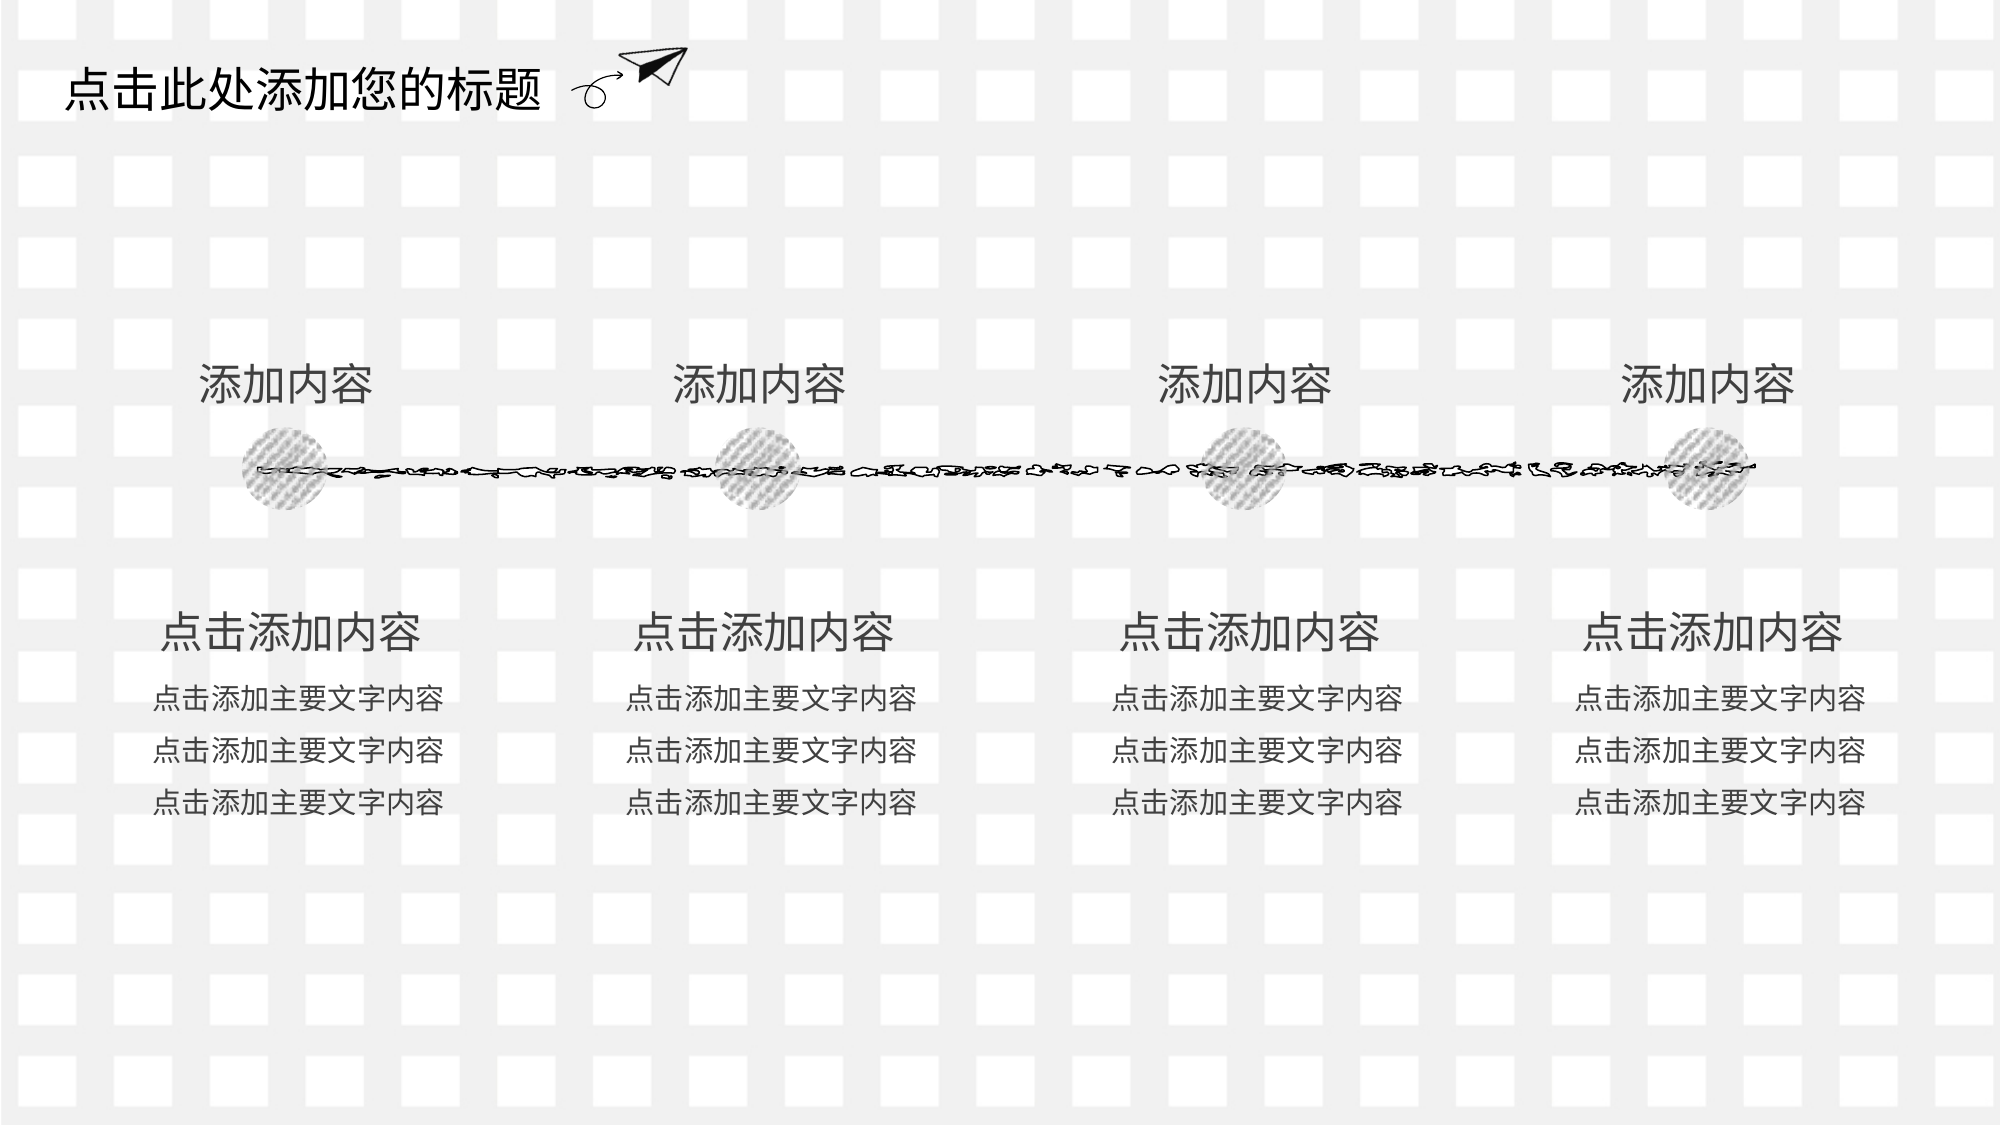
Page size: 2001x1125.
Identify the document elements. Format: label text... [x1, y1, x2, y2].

text_box 点击添加主要文字内容点击添加主要文字内容点击添加主要文字内容 [1556, 654, 1885, 828]
text_box 点击添加内容 [618, 597, 953, 665]
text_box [241, 427, 1755, 511]
text_box 点击添加主要文字内容点击添加主要文字内容点击添加主要文字内容 [134, 654, 464, 828]
text_box 点击添加内容 [1103, 597, 1439, 665]
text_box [581, 43, 686, 109]
text_box 点击此处添加您的标题 [48, 52, 559, 125]
text_box 点击添加主要文字内容点击添加主要文字内容点击添加主要文字内容 [607, 654, 937, 828]
text_box 点击添加内容 [144, 597, 480, 665]
picture [0, 0, 2000, 1125]
text_box 添加内容 [184, 349, 391, 417]
text_box 点击添加内容 [1566, 597, 1902, 665]
text_box 添加内容 [1143, 349, 1350, 417]
text_box 添加内容 [657, 349, 864, 417]
text_box 添加内容 [1606, 349, 1812, 417]
text_box 点击添加主要文字内容点击添加主要文字内容点击添加主要文字内容 [1093, 654, 1422, 828]
